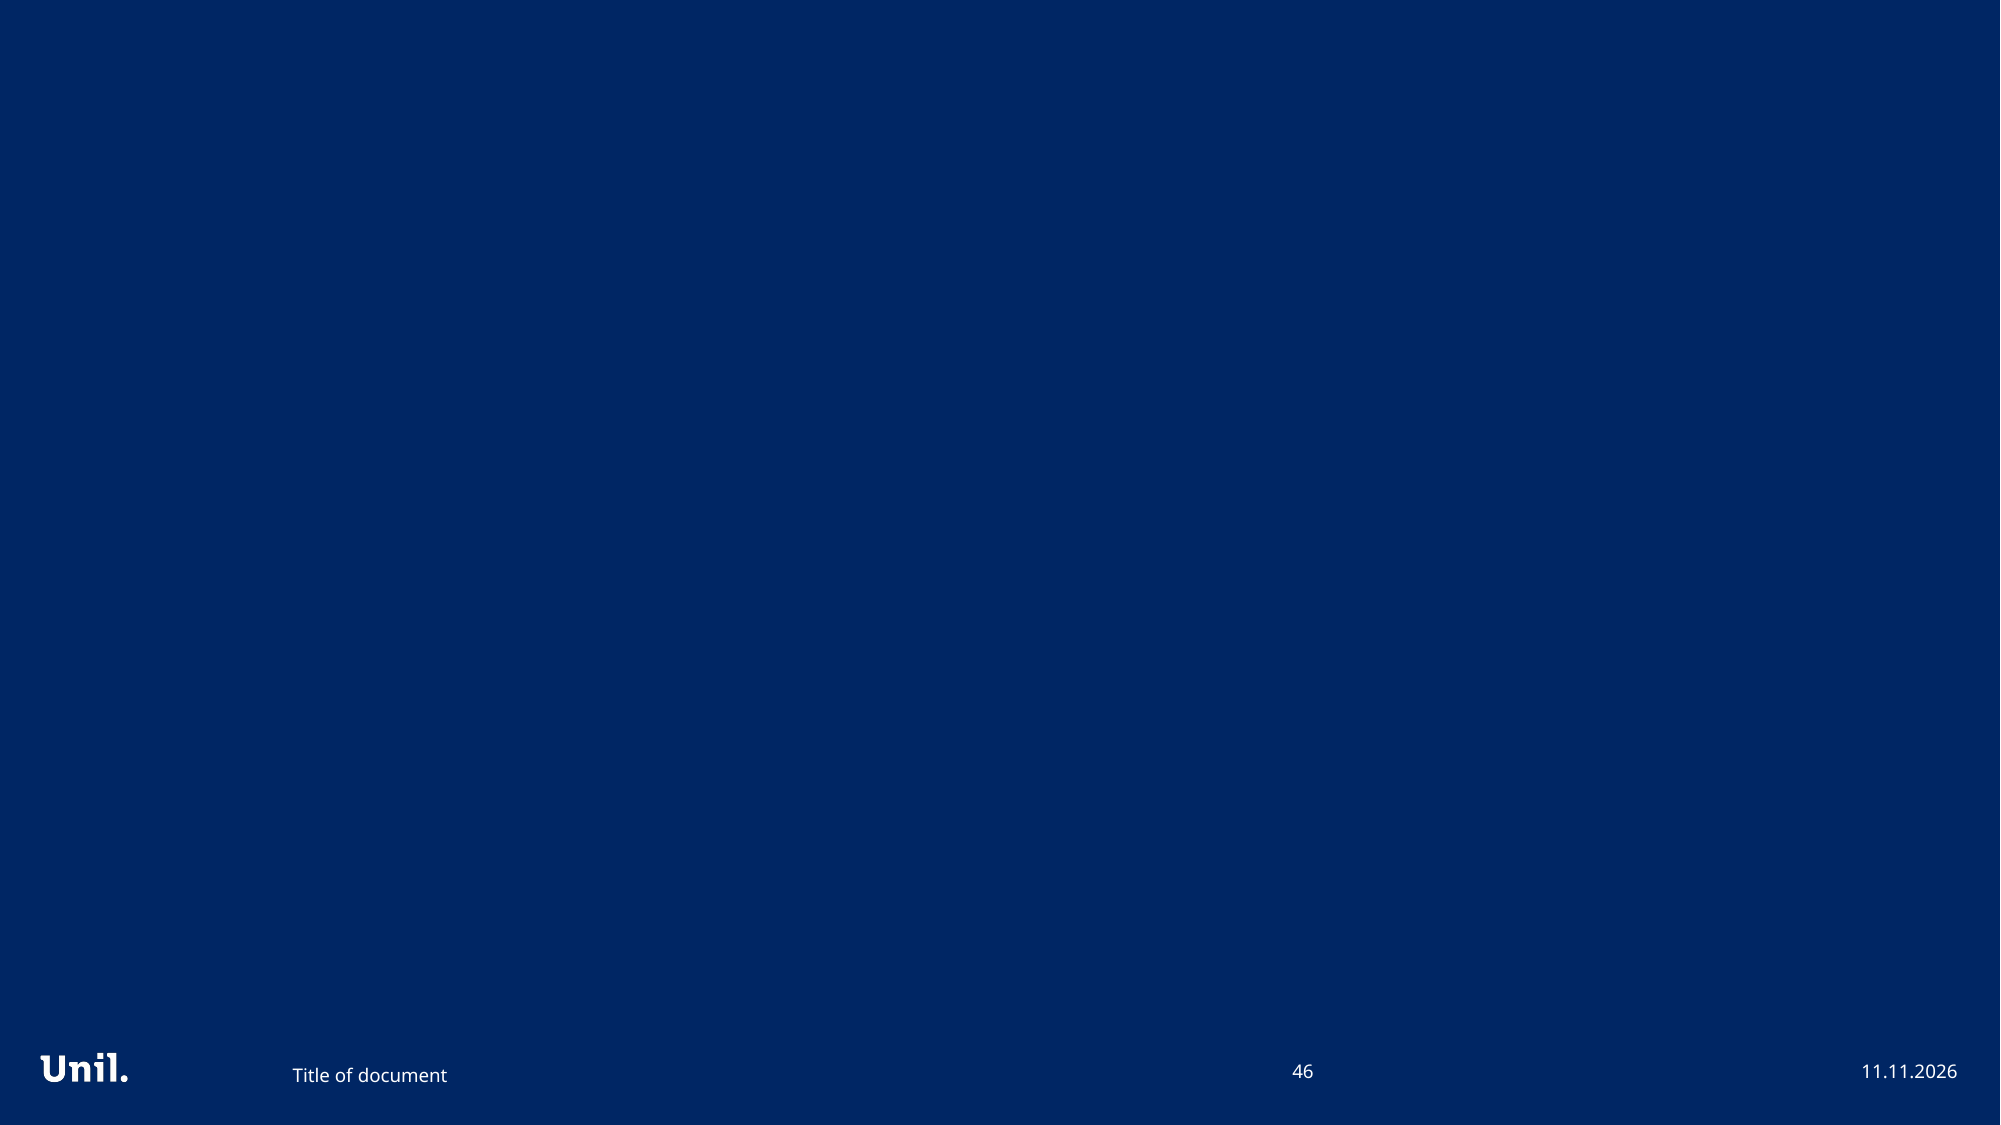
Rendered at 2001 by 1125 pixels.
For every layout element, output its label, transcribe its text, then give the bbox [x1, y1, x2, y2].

picture [27, 1042, 141, 1095]
footer Title of document [292, 1011, 1048, 1087]
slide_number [1789, 1026, 1958, 1086]
slide_number 46 [1250, 1037, 1355, 1086]
